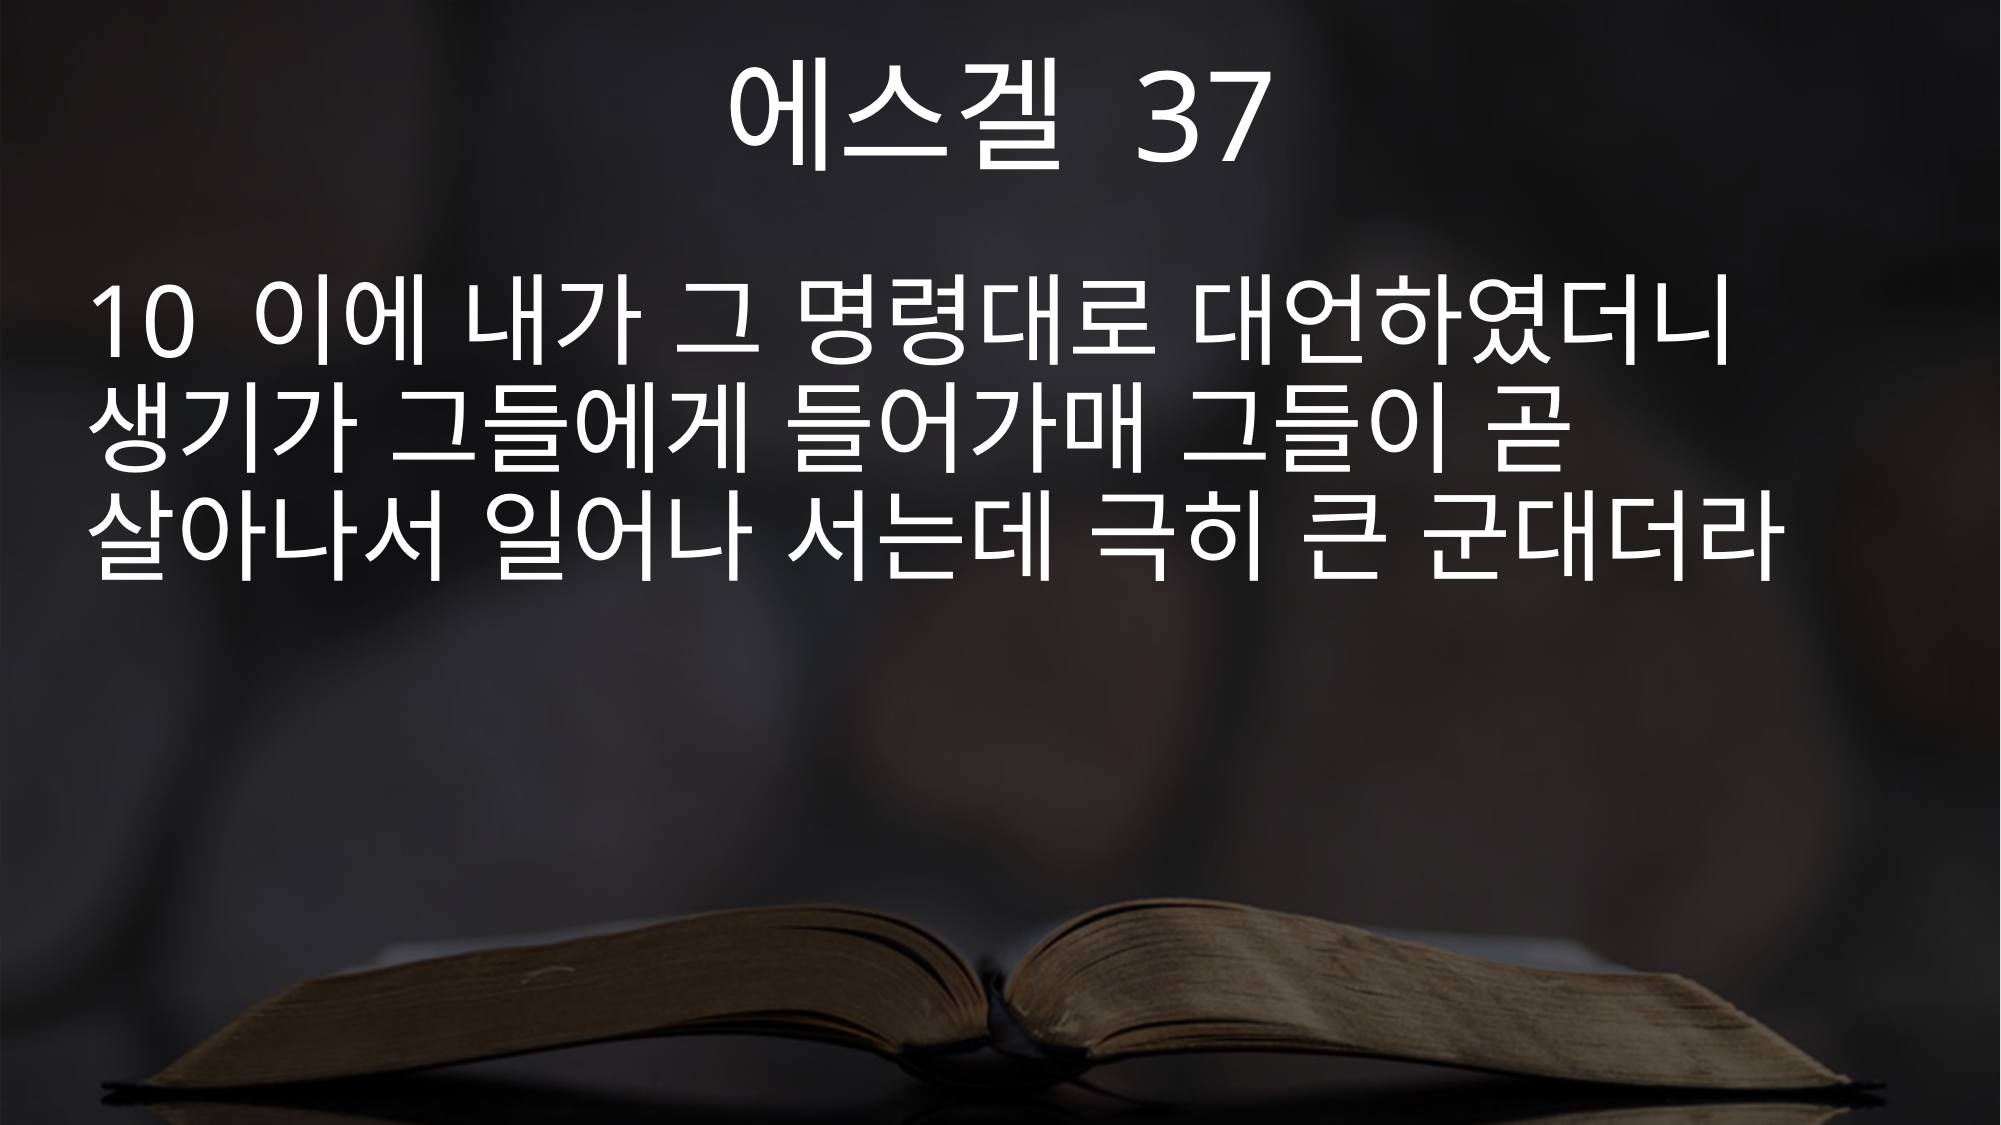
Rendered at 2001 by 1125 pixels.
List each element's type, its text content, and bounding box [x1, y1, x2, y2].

picture [0, 0, 2001, 1125]
list 10 이에 내가 그 명령대로 대언하였더니 생기가 그들에게 들어가매 그들이 곧 살아나서 일어나 서는데 극히 큰 군대더라 [69, 263, 1953, 423]
footer 에스겔 37 [0, 32, 2000, 192]
